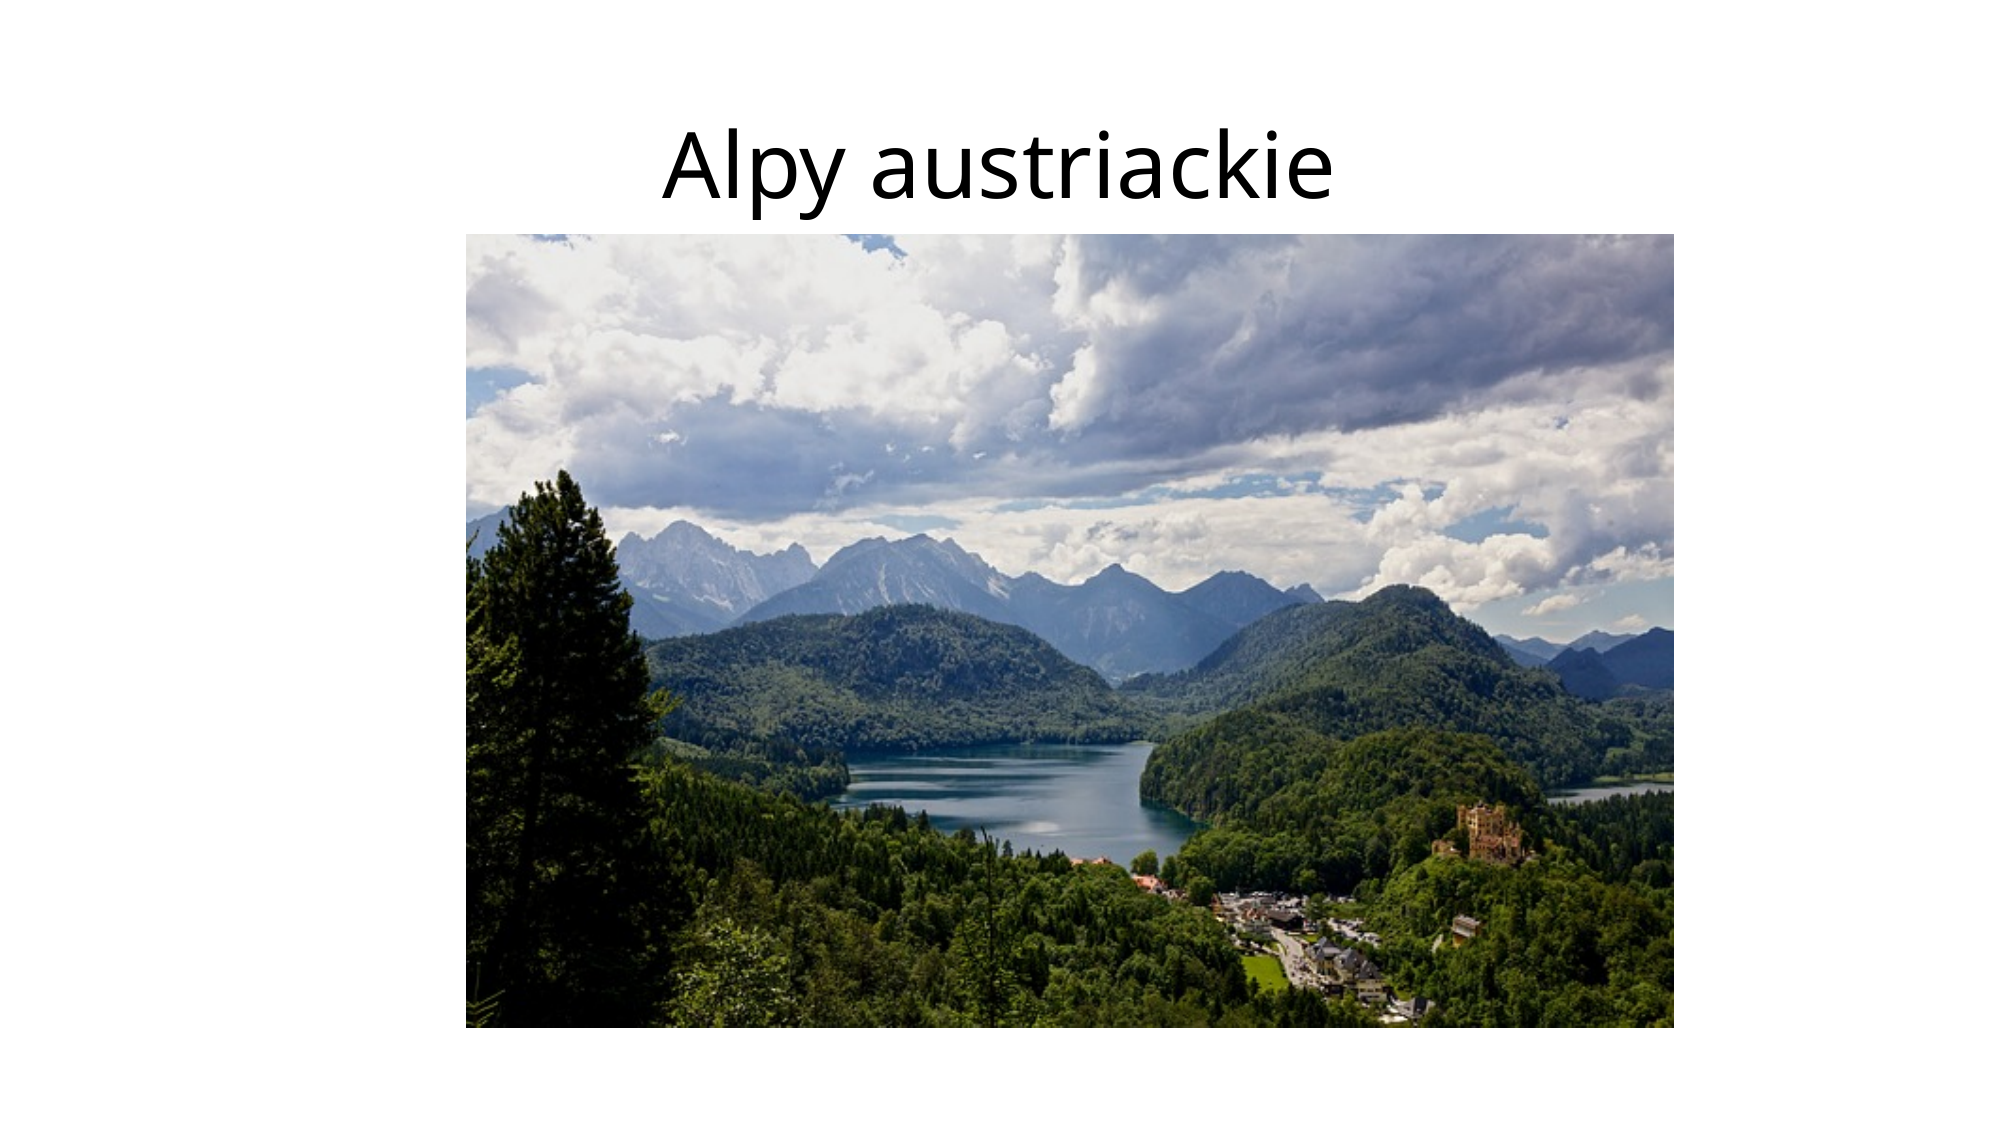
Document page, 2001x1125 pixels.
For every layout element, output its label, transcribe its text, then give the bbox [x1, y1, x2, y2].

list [466, 234, 1674, 1028]
title Alpy austriackie [137, 59, 1863, 278]
